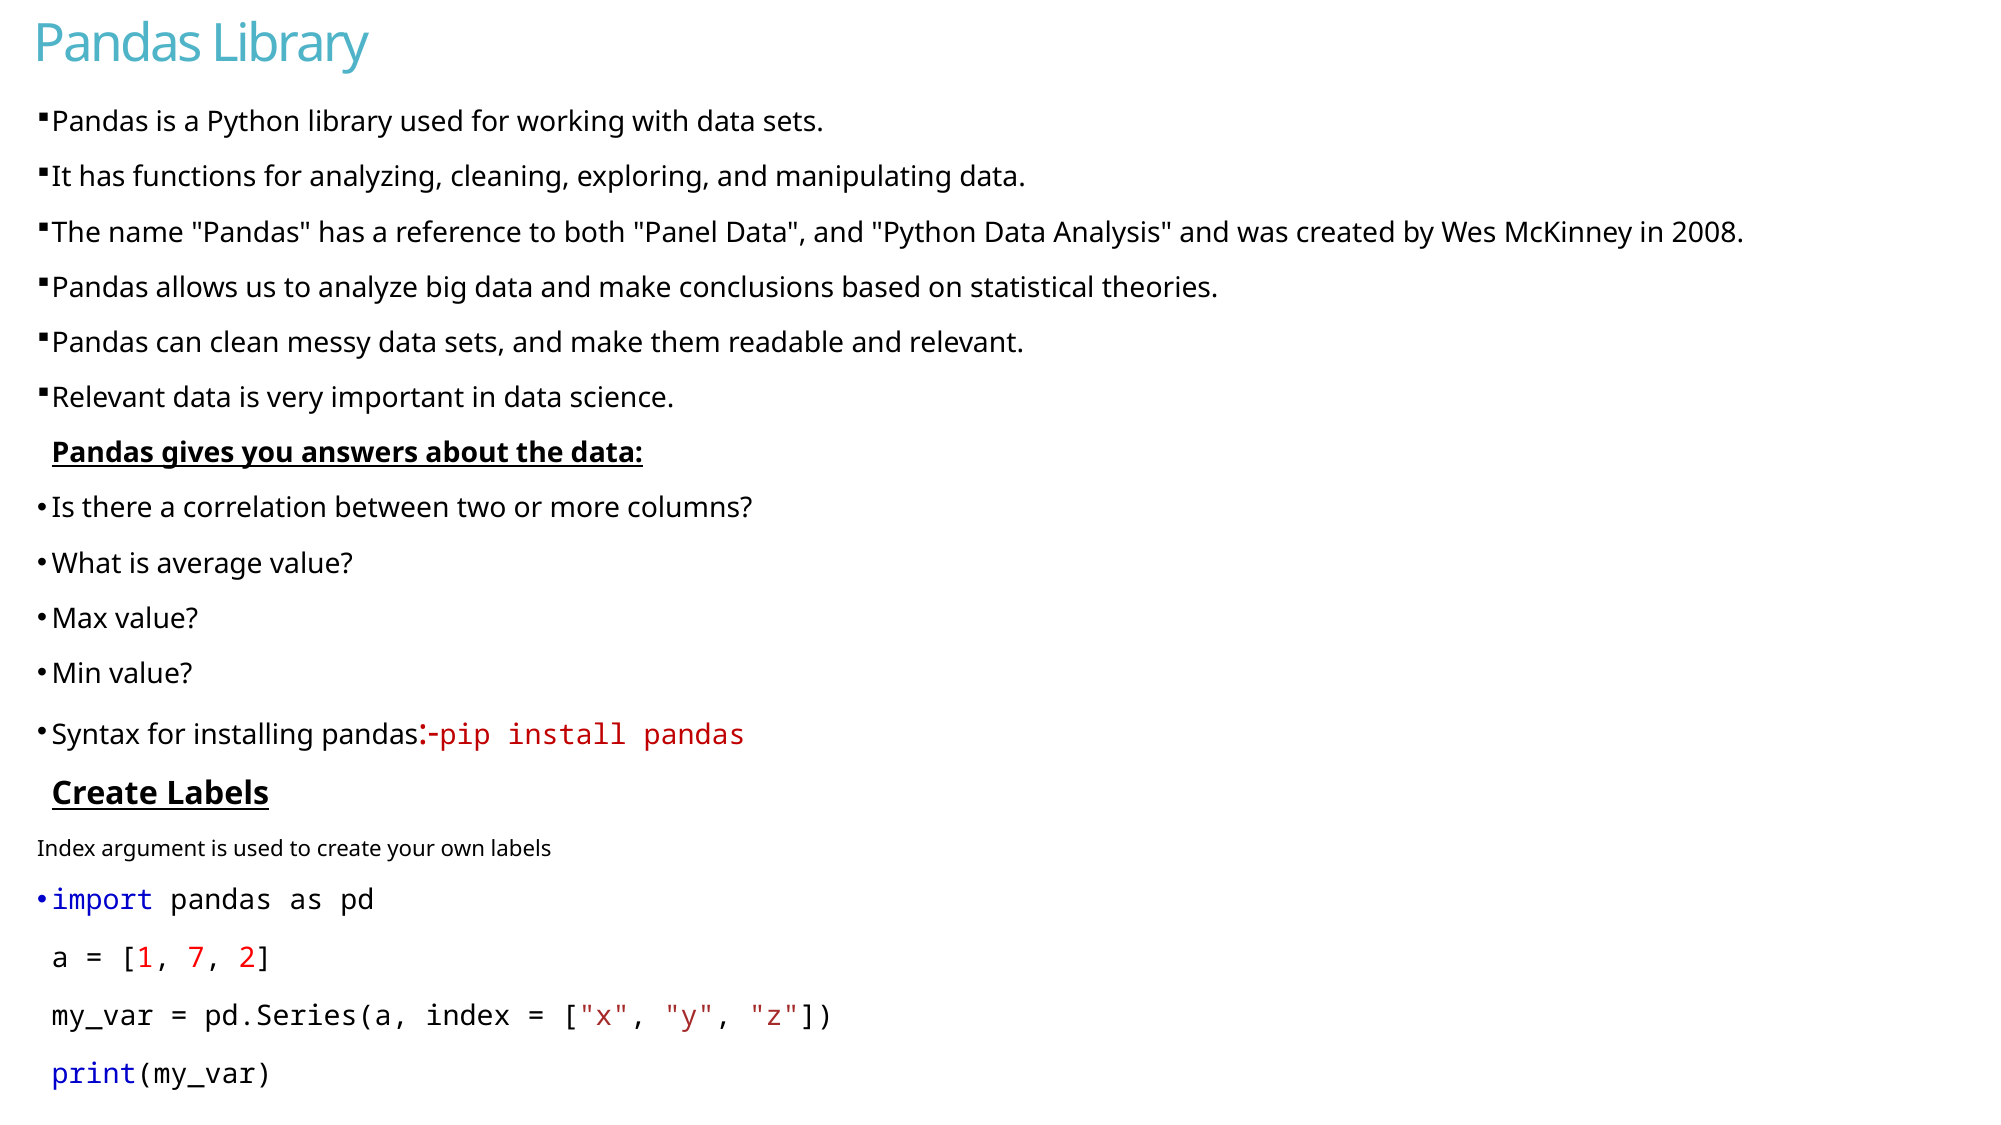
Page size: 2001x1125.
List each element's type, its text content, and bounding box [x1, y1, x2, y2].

list Pandas is a Python library used for working with data sets. It has functions for analyzing, cleaning, exploring, and manipulating data. The name "Pandas" has a reference to both "Panel Data", and "Python Data Analysis" and was created by Wes McKinney in 2008. Pandas allows us to analyze big data and make conclusions based on statistical theories. Pandas can clean messy data sets, and make them readable and relevant. Relevant data is very important in data science. Pandas gives you answers about the data: Is there a correlation between two or more columns? What is average value? Max value? Min value? Syntax for installing pandas:-pip install pandas Create Labels Index argument is used to create your own labels import pandas as pd a = [1, 7, 2] my_var = pd.Series(a, index = ["x", "y", "z"]) print(my_var) [22, 101, 1787, 1118]
title Pandas Library [18, 10, 1787, 81]
